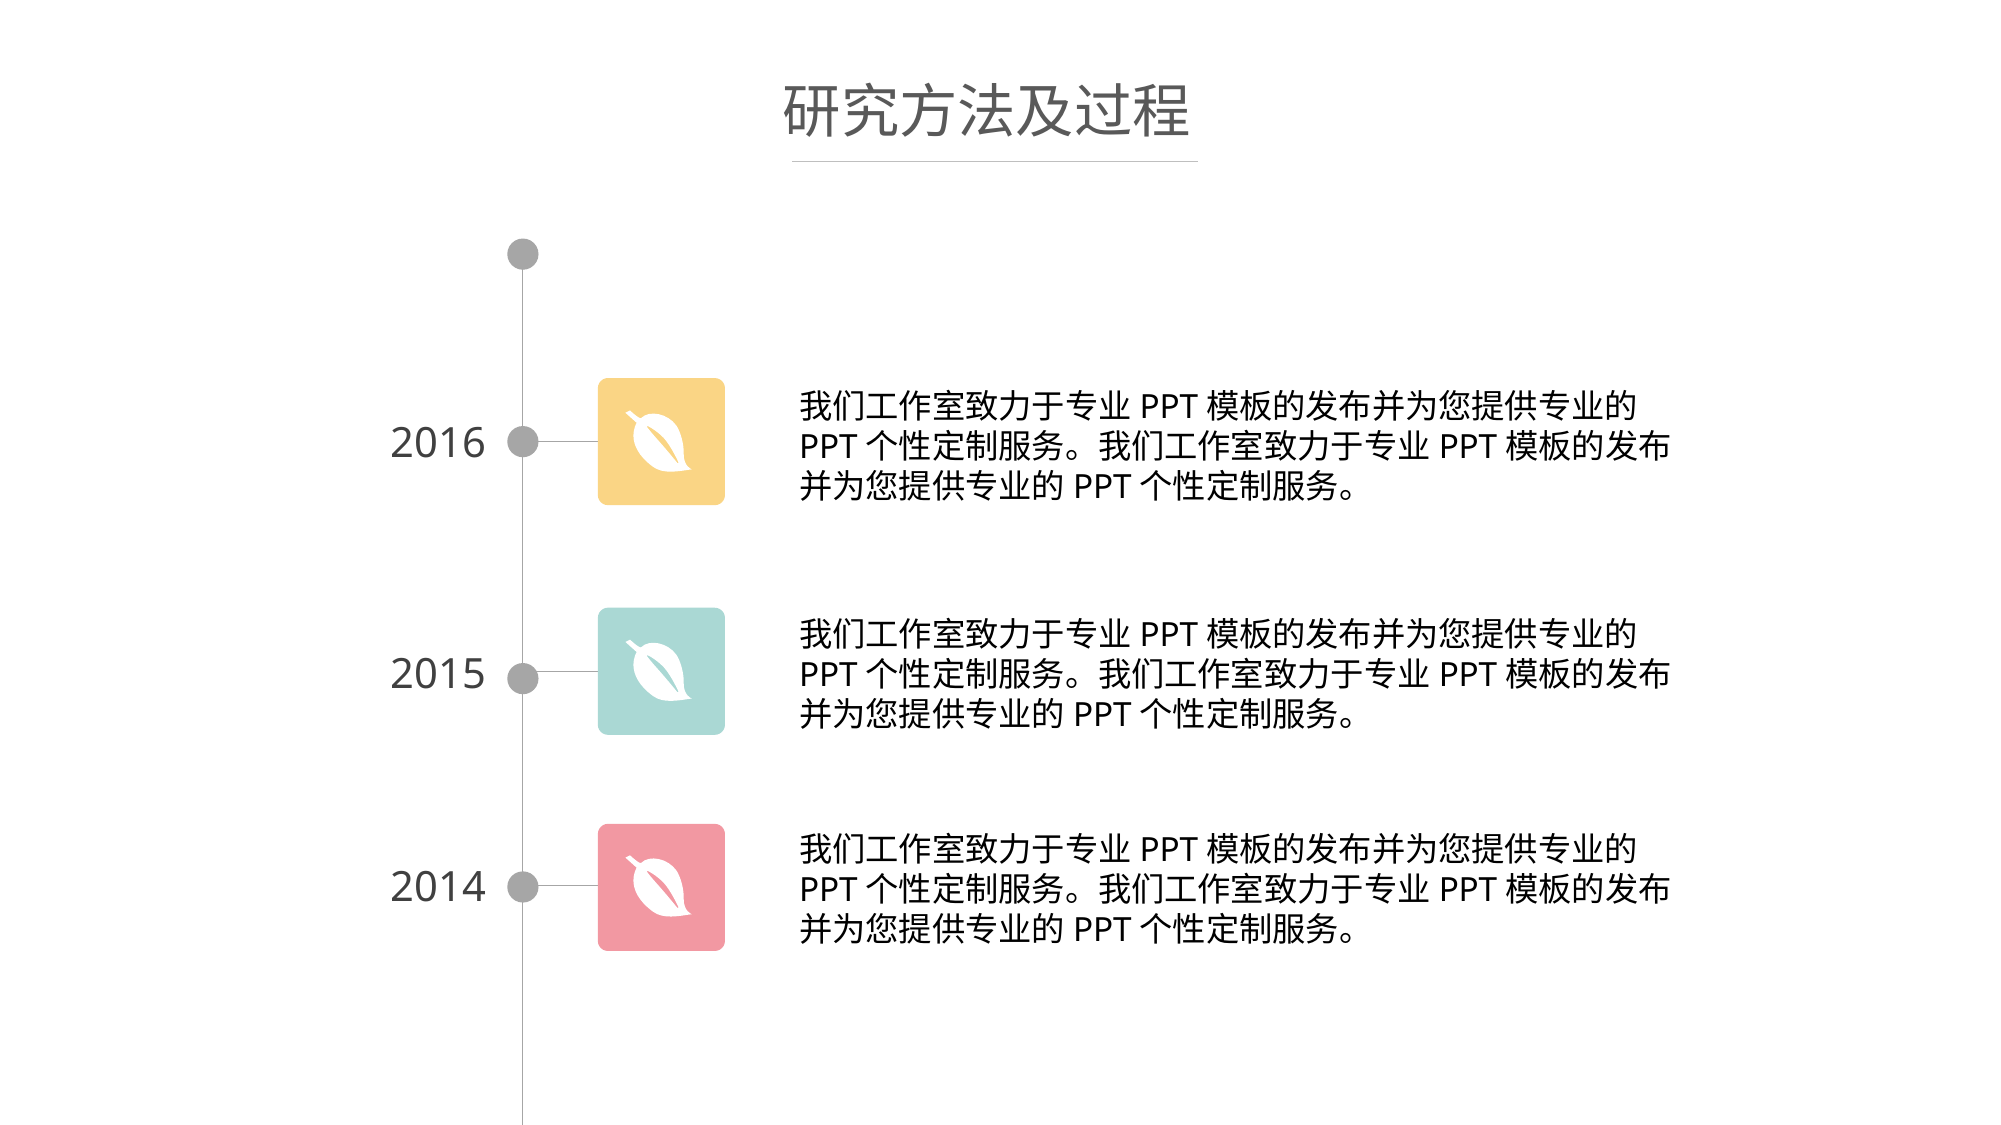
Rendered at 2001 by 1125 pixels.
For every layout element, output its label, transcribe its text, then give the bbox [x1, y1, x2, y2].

text_box 2015 [375, 639, 507, 704]
text_box 我们工作室致力于专业PPT模板的发布并为您提供专业的PPT个性定制服务。我们工作室致力于专业PPT模板的发布并为您提供专业的PPT个性定制服务。 [784, 605, 1690, 741]
text_box 我们工作室致力于专业PPT模板的发布并为您提供专业的PPT个性定制服务。我们工作室致力于专业PPT模板的发布并为您提供专业的PPT个性定制服务。 [784, 378, 1690, 513]
text_box 研究方法及过程 [768, 67, 1223, 152]
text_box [522, 823, 725, 951]
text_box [522, 378, 725, 506]
text_box 我们工作室致力于专业PPT模板的发布并为您提供专业的PPT个性定制服务。我们工作室致力于专业PPT模板的发布并为您提供专业的PPT个性定制服务。 [784, 821, 1690, 956]
text_box 2016 [375, 408, 507, 474]
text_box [507, 238, 539, 1125]
text_box 2014 [375, 852, 507, 918]
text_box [522, 607, 725, 735]
